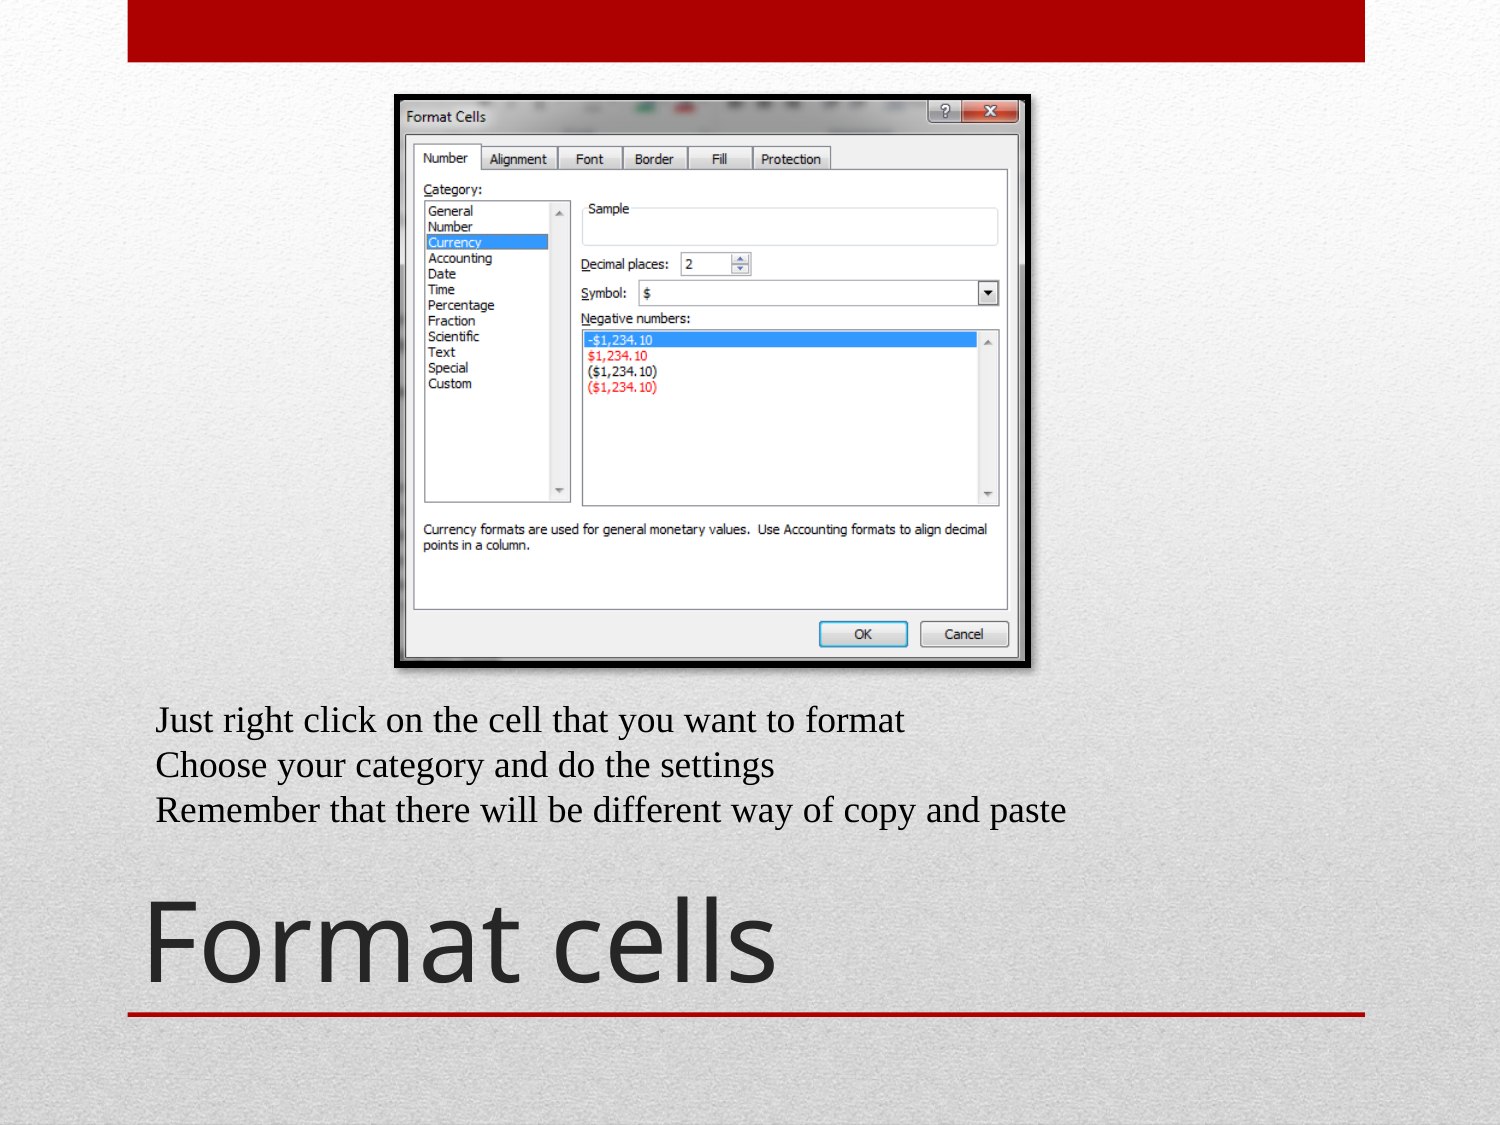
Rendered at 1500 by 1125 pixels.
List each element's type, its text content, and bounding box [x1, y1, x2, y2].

text_box Just right click on the cell that you want to format Choose your category and do the settings Remember that there will be different way of copy and paste [140, 687, 1084, 838]
title Format cells [125, 750, 1238, 1013]
picture [399, 99, 1026, 663]
